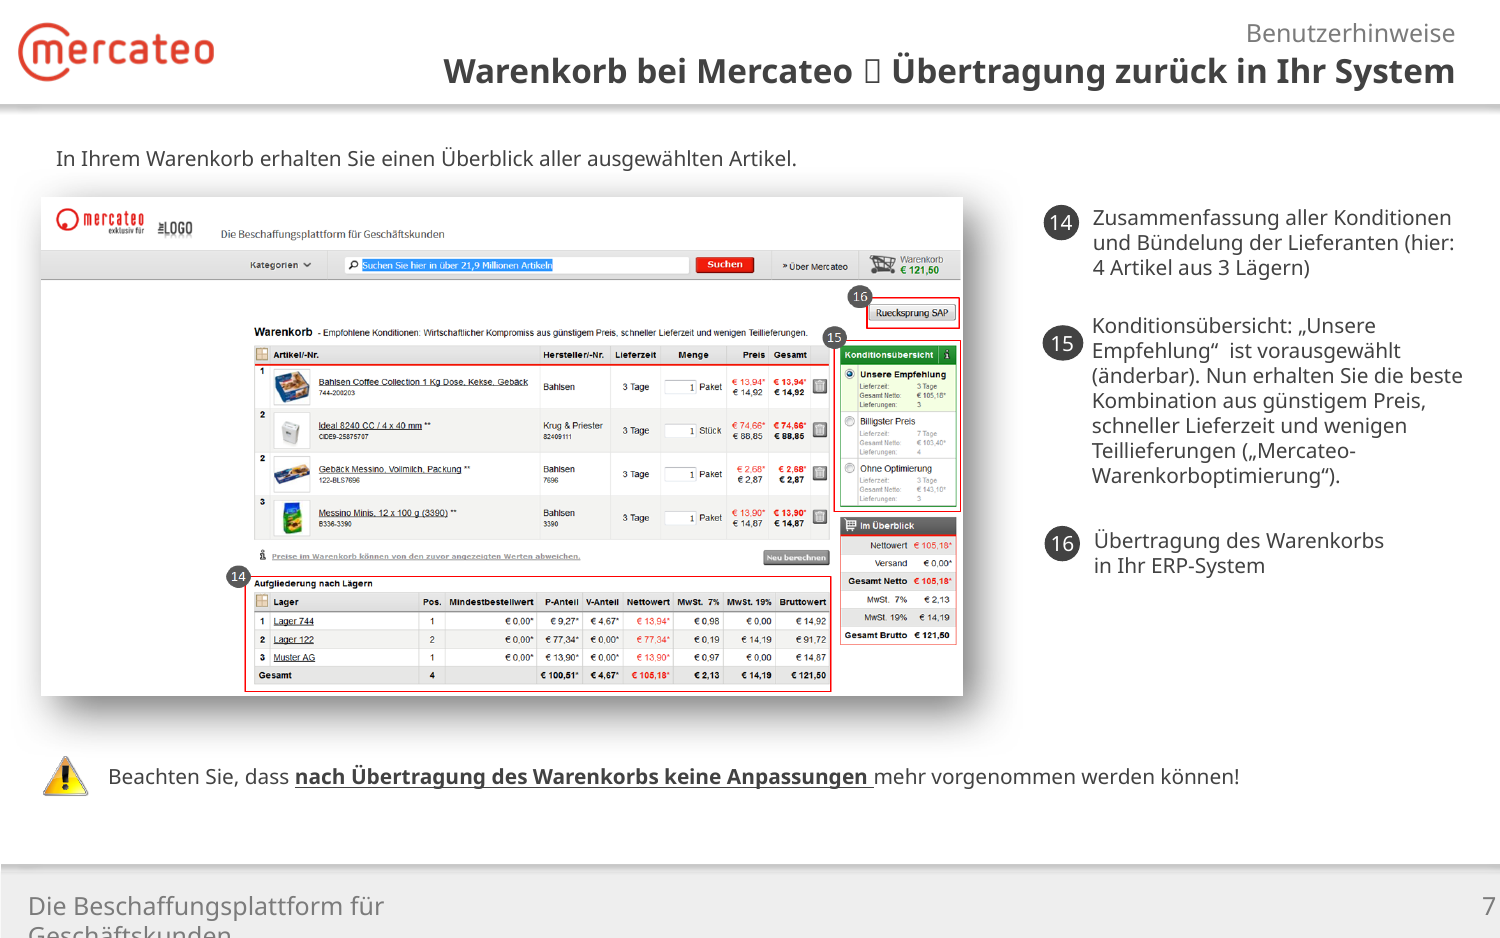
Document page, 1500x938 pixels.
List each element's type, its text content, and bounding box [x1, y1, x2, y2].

list Warenkorb bei Mercateo  Übertragung zurück in Ihr System [419, 42, 1472, 94]
picture [0, 0, 1500, 115]
text_box Zusammenfassung aller Konditionen und Bündelung der Lieferanten (hier: 4 Artikel aus 3 Lägern) [1078, 197, 1478, 288]
text_box 16 [1035, 522, 1089, 563]
text_box Konditionsübersicht: „Unsere Empfehlung“ ist vorausgewählt (änderbar). Nun erhalten Sie die beste Kombination aus günstigem Preis, schneller Lieferzeit und wenigen Teillieferungen („Mercateo-Warenkorboptimierung“). [1077, 305, 1500, 496]
text_box 15 [1035, 322, 1095, 363]
text_box 14 [1034, 201, 1088, 242]
picture [40, 751, 89, 800]
picture [1, 864, 1500, 875]
text_box Beachten Sie, dass nach Übertragung des Warenkorbs keine Anpassungen mehr vorgenommen werden können! [93, 756, 1310, 797]
picture [40, 196, 963, 697]
list Benutzerhinweise [890, 10, 1471, 62]
text_box In Ihrem Warenkorb erhalten Sie einen Überblick aller ausgewählten Artikel. [41, 138, 856, 178]
text_box Übertragung des Warenkorbs in Ihr ERP-System [1079, 520, 1407, 586]
